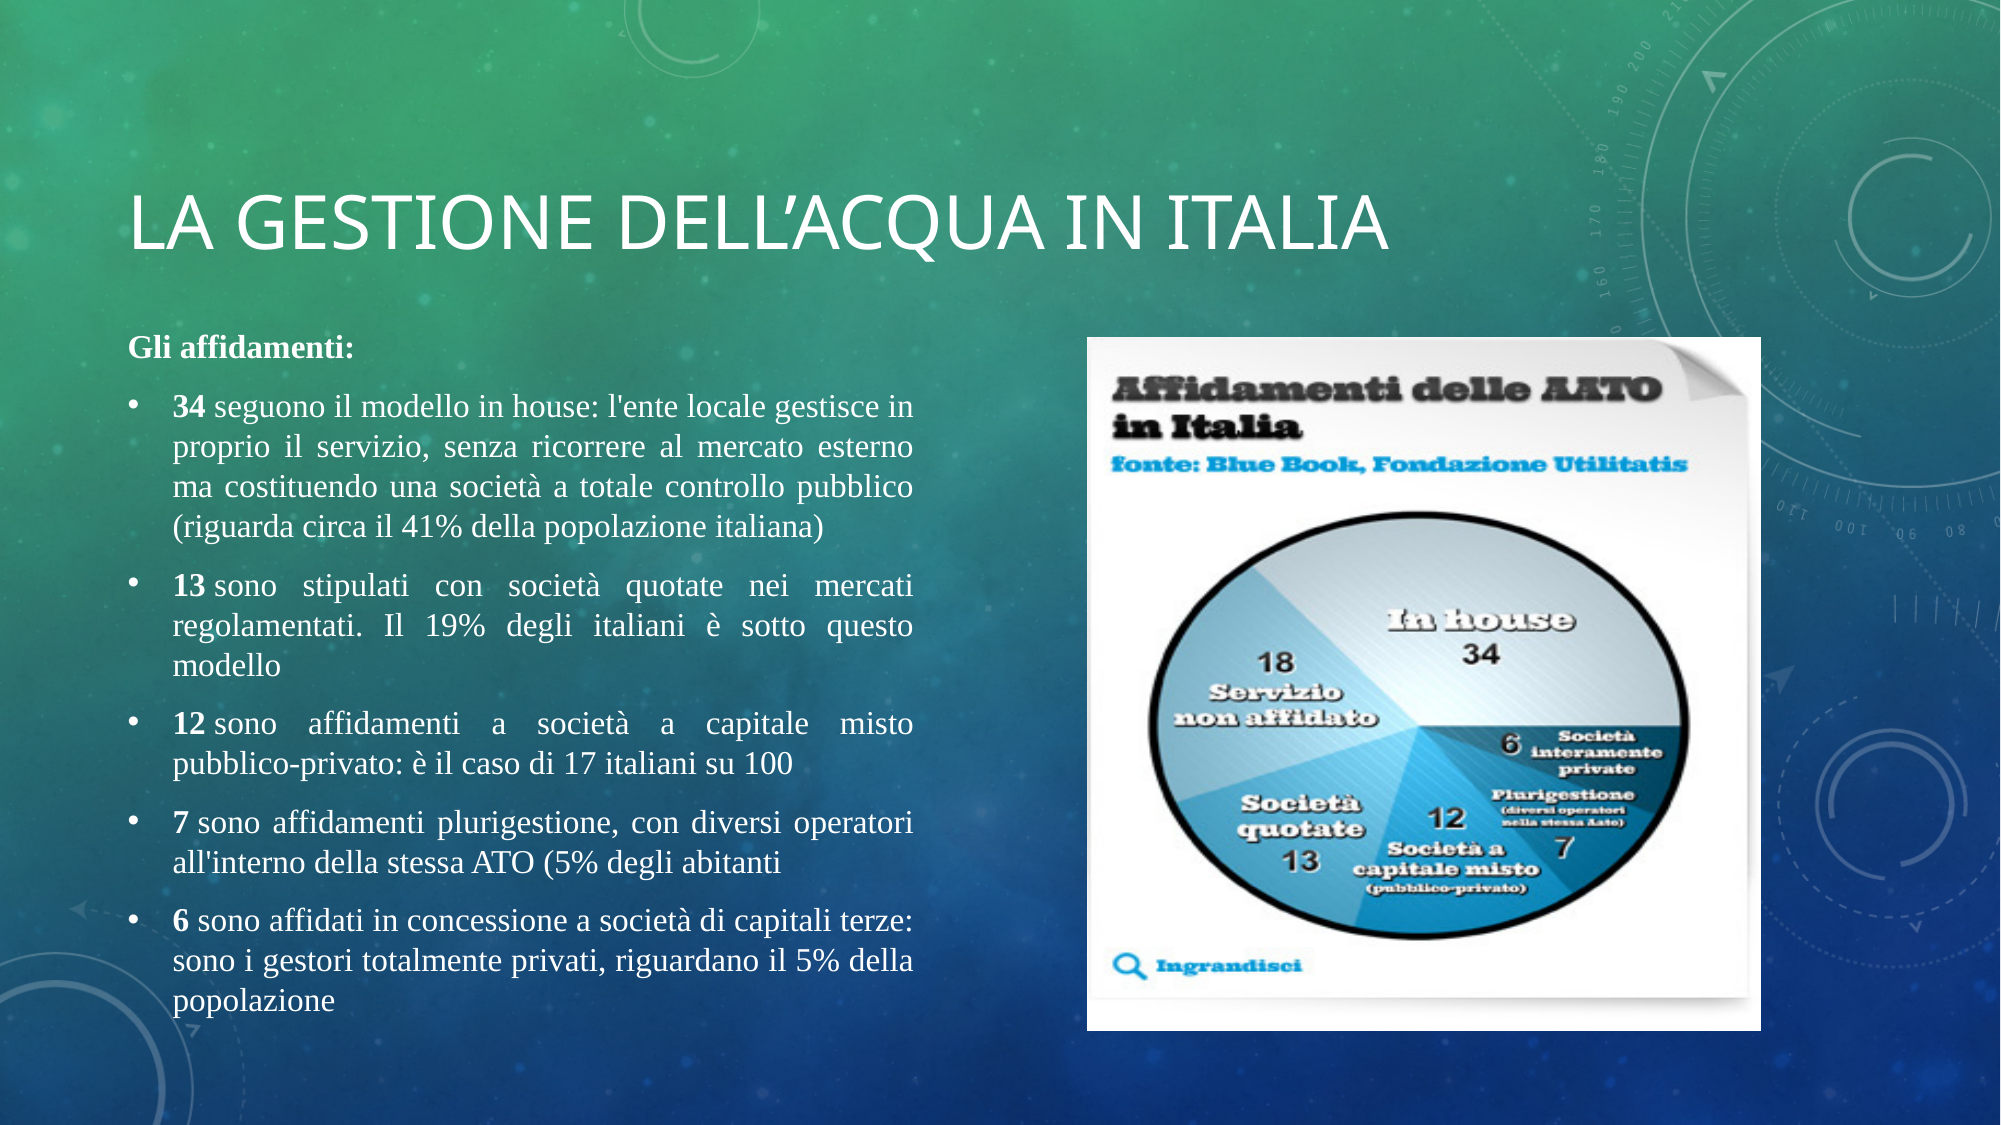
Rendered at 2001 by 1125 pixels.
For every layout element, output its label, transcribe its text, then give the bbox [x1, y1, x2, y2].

list Gli affidamenti: 34 seguono il modello in house: l'ente locale gestisce in proprio il servizio, senza ricorrere al mercato esterno ma costituendo una società a totale controllo pubblico (riguarda circa il 41% della popolazione italiana) 13 sono stipulati con società quotate nei mercati regolamentati. Il 19% degli italiani è sotto questo modello 12 sono affidamenti a società a capitale misto pubblico-privato: è il caso di 17 italiani su 100 7 sono affidamenti plurigestione, con diversi operatori all'interno della stessa ATO (5% degli abitanti 6 sono affidati in concessione a società di capitali terze: sono i gestori totalmente privati, riguardano il 5% della popolazione [112, 317, 931, 1081]
picture [0, 0, 2001, 1125]
title La gestione dell’acqua in Italia [112, 99, 1775, 339]
